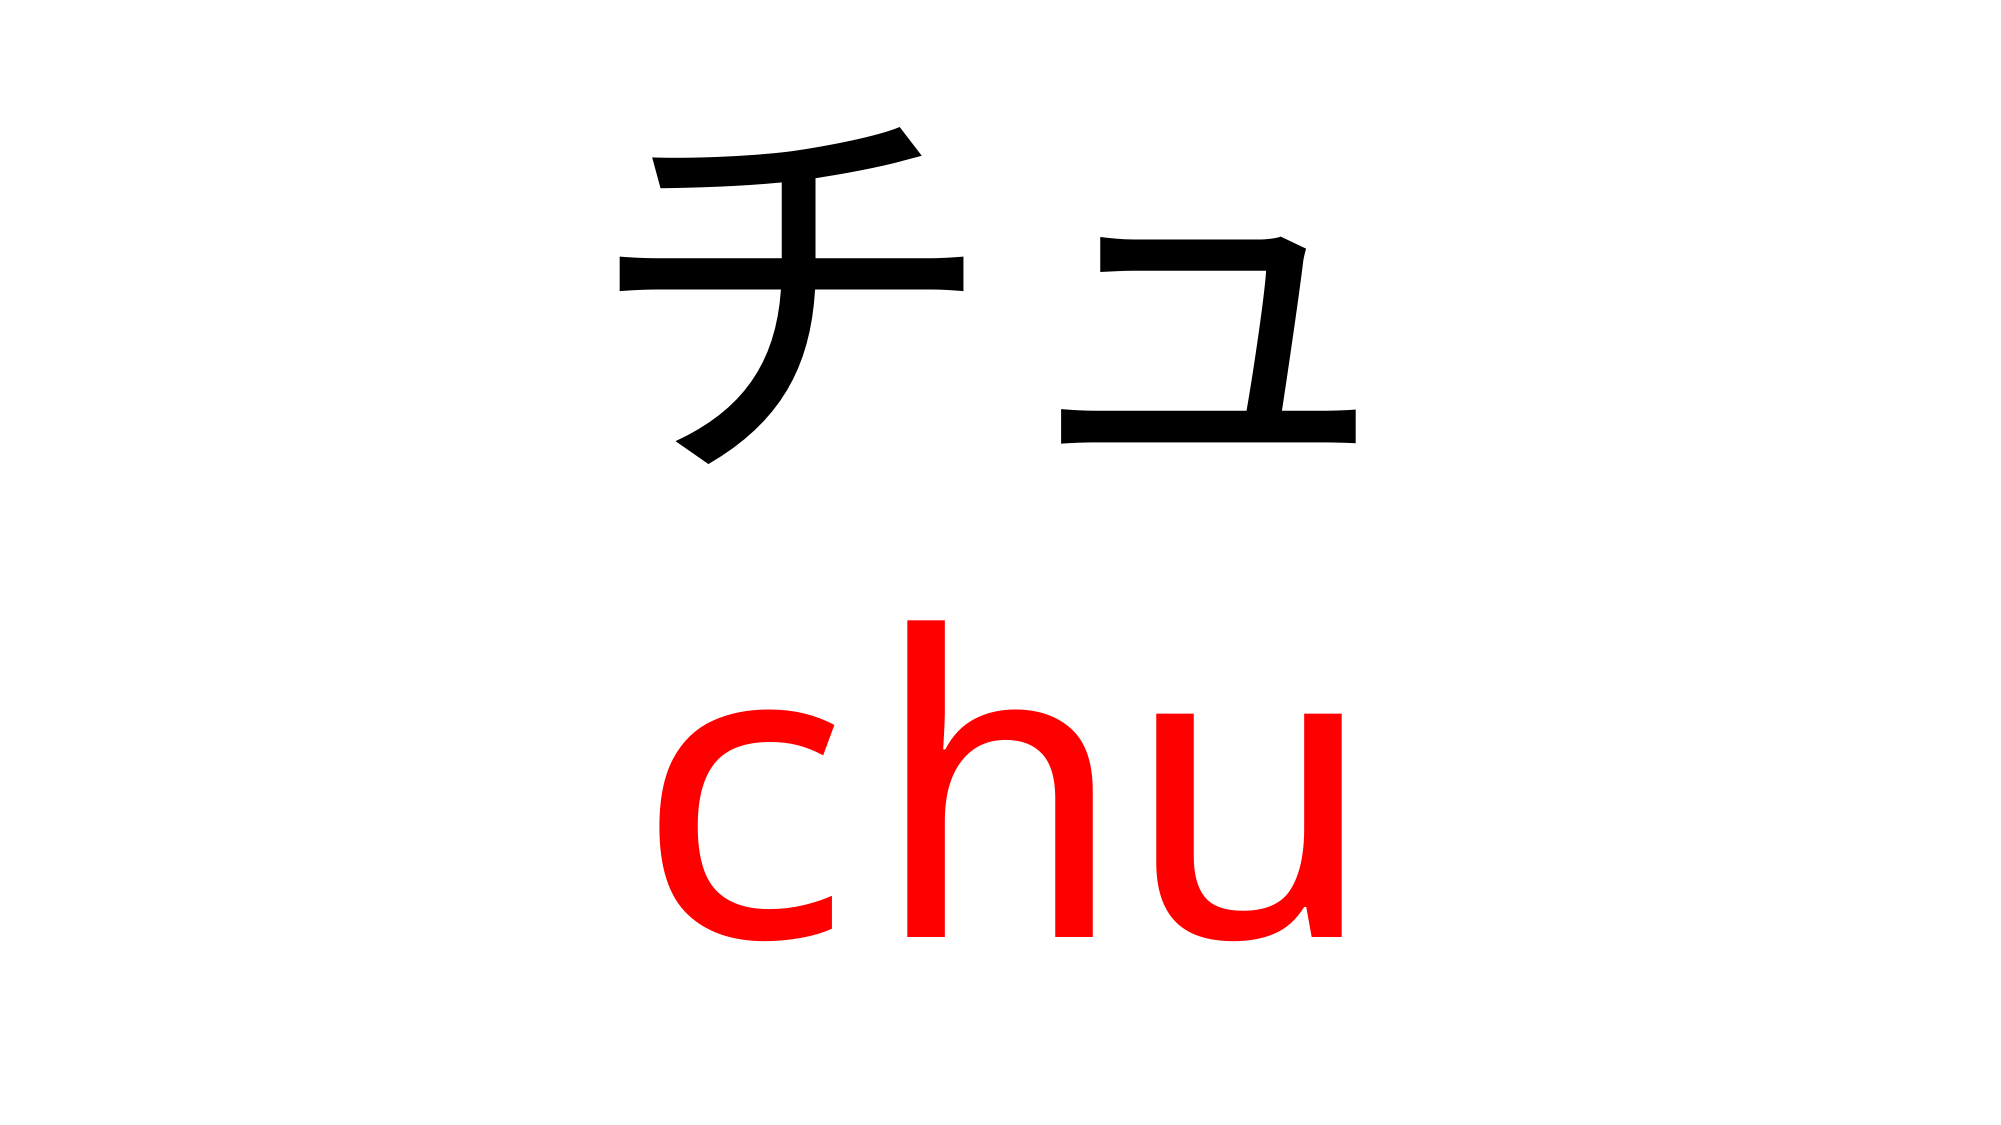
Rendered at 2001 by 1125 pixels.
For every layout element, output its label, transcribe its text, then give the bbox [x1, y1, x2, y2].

text_box chu [249, 562, 1750, 1036]
title チュ [249, 71, 1750, 545]
